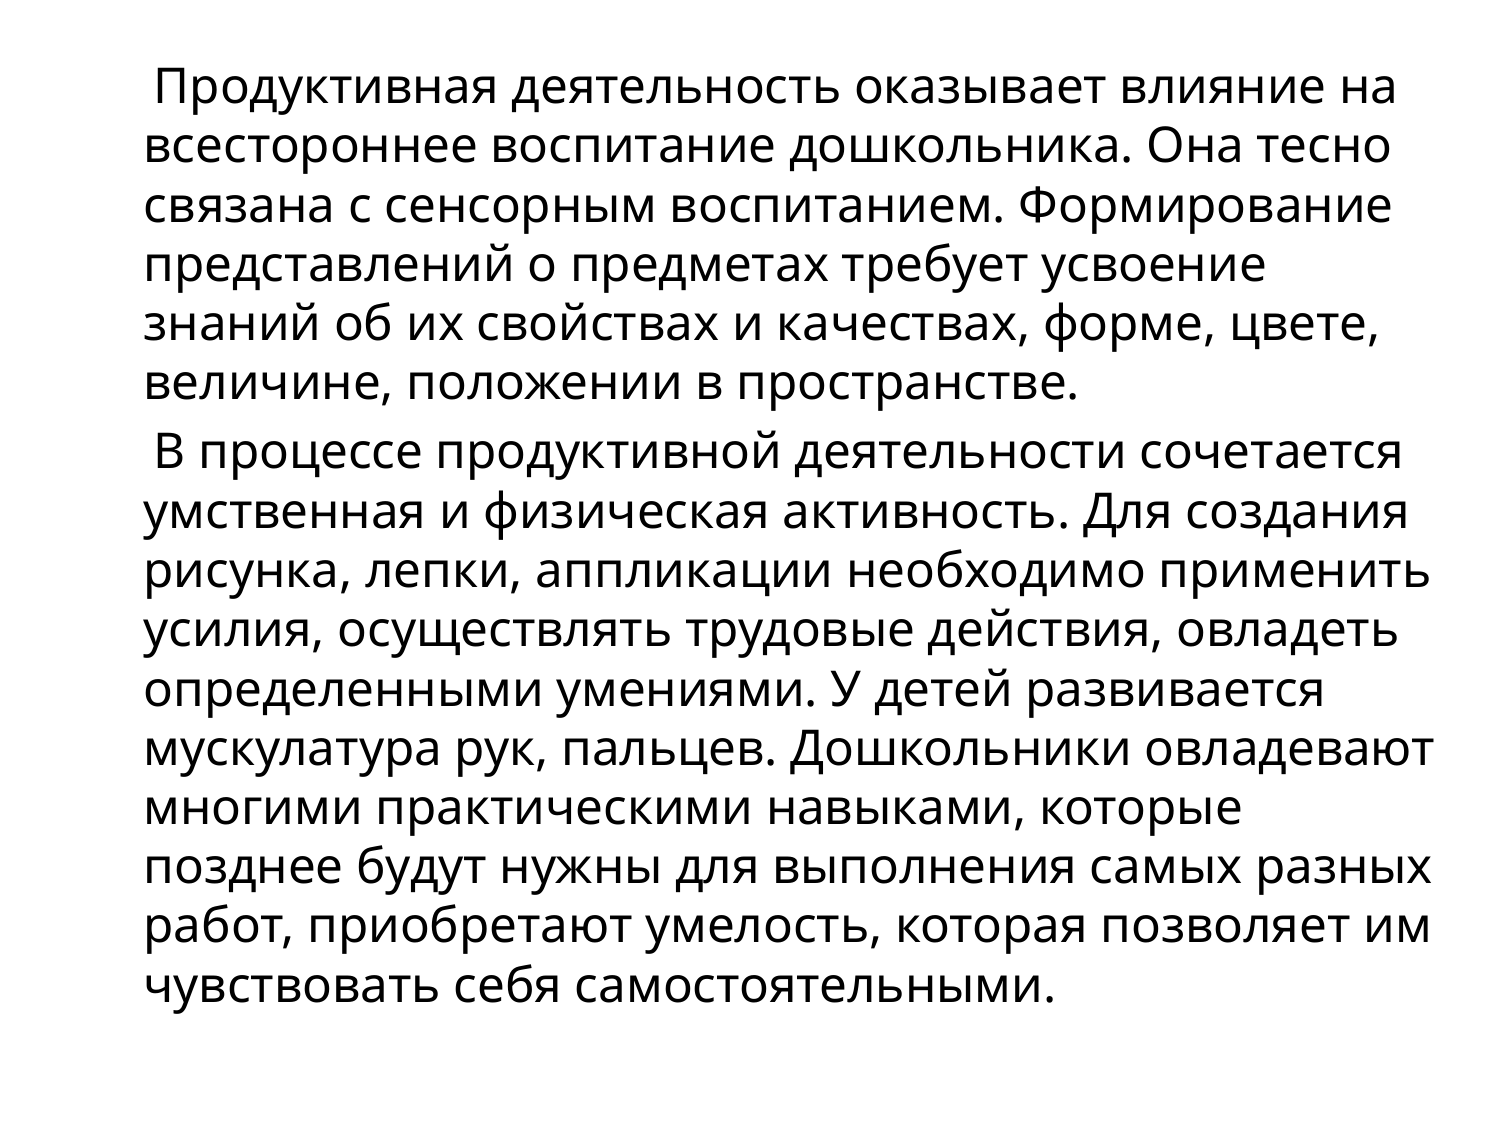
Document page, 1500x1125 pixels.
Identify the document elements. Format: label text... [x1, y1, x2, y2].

list Продуктивная деятельность оказывает влияние на всестороннее воспитание дошкольника. Она тесно связана с сенсорным воспитанием. Формирование представлений о предметах требует усвоение знаний об их свойствах и качествах, форме, цвете, величине, положении в пространстве. В процессе продуктивной деятельности сочетается умственная и физическая активность. Для создания рисунка, лепки, аппликации необходимо применить усилия, осуществлять трудовые действия, овладеть определенными умениями. У детей развивается мускулатура рук, пальцев. Дошкольники овладевают многими практическими навыками, которые позднее будут нужны для выполнения самых разных работ, приобретают умелость, которая позволяет им чувствовать себя самостоятельными. [75, 46, 1465, 1055]
